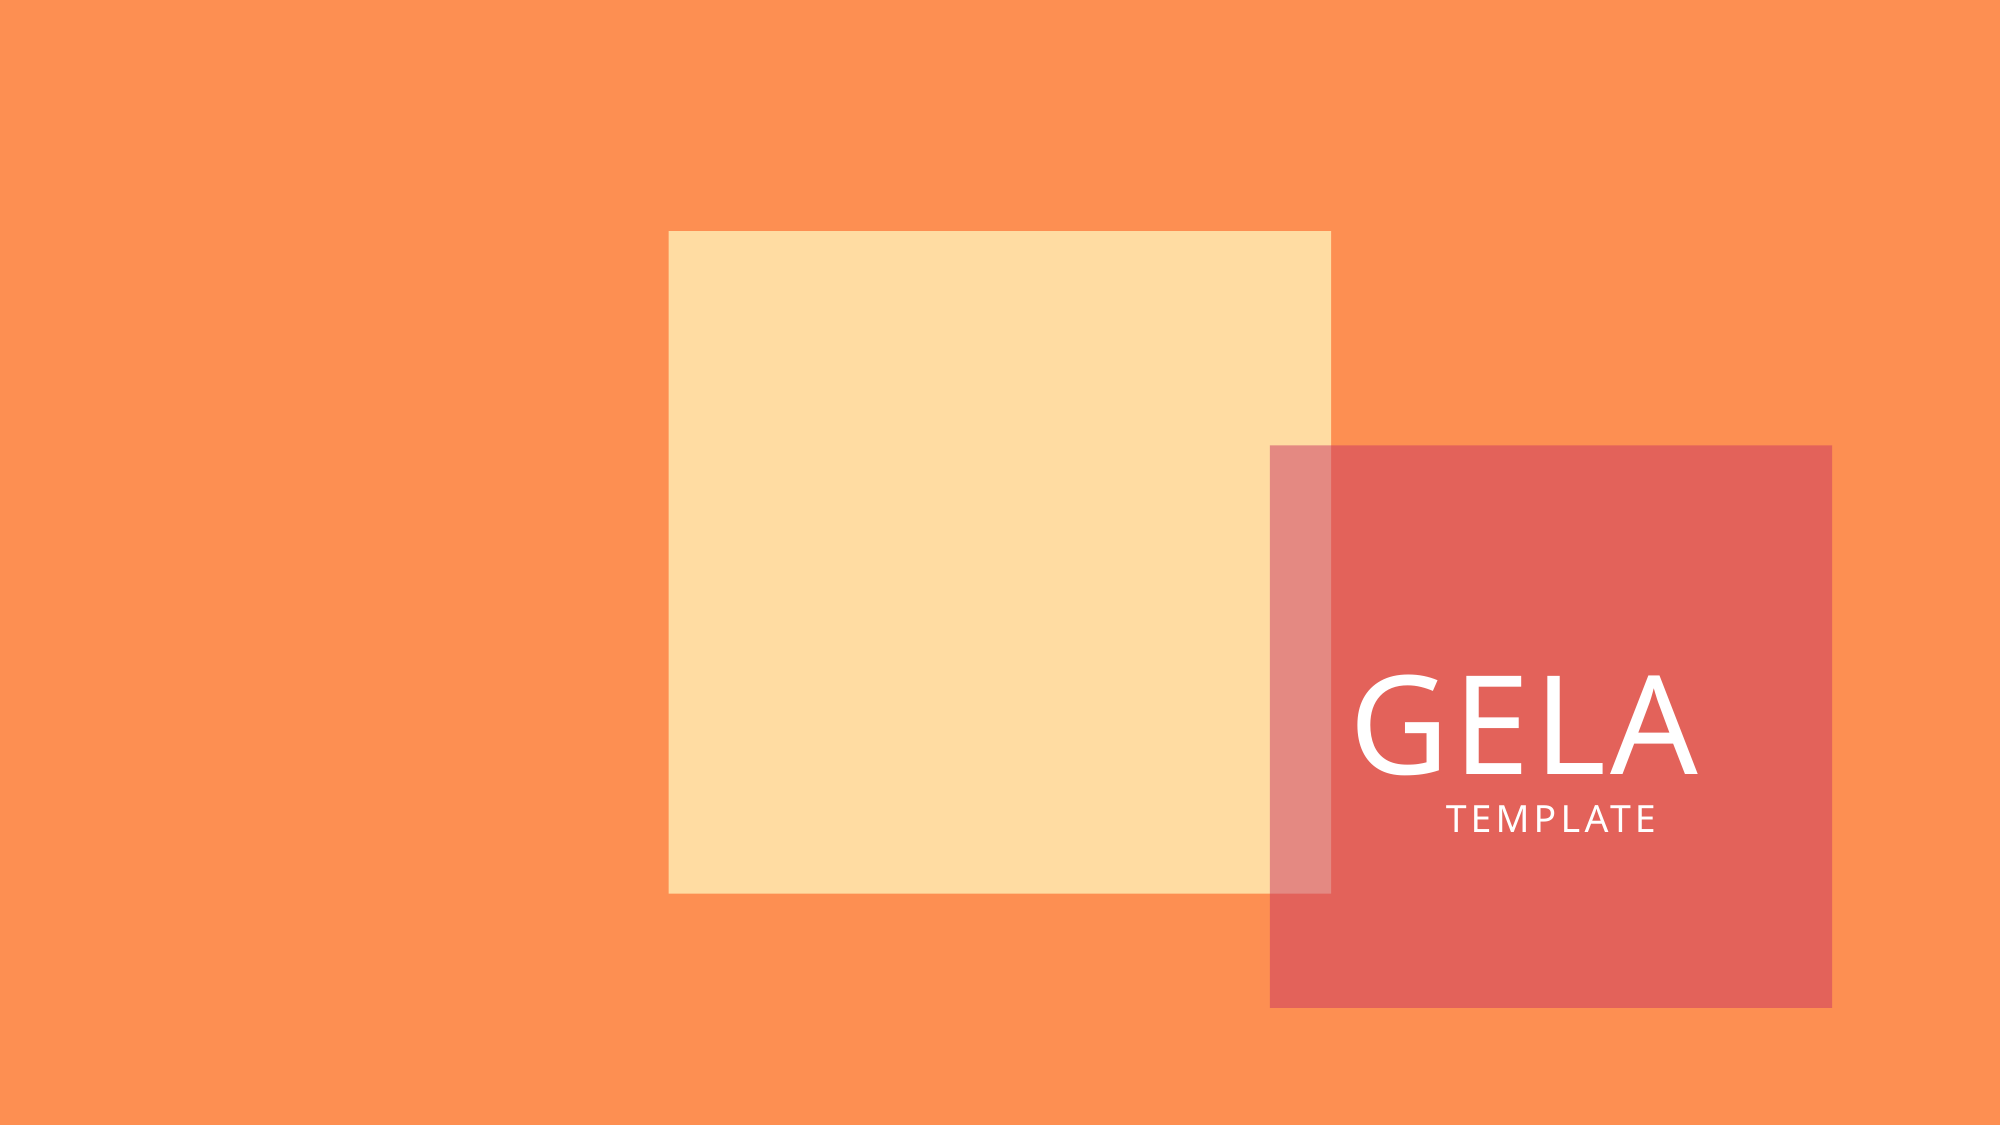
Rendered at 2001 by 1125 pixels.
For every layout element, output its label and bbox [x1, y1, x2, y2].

picture [124, 73, 1875, 1052]
